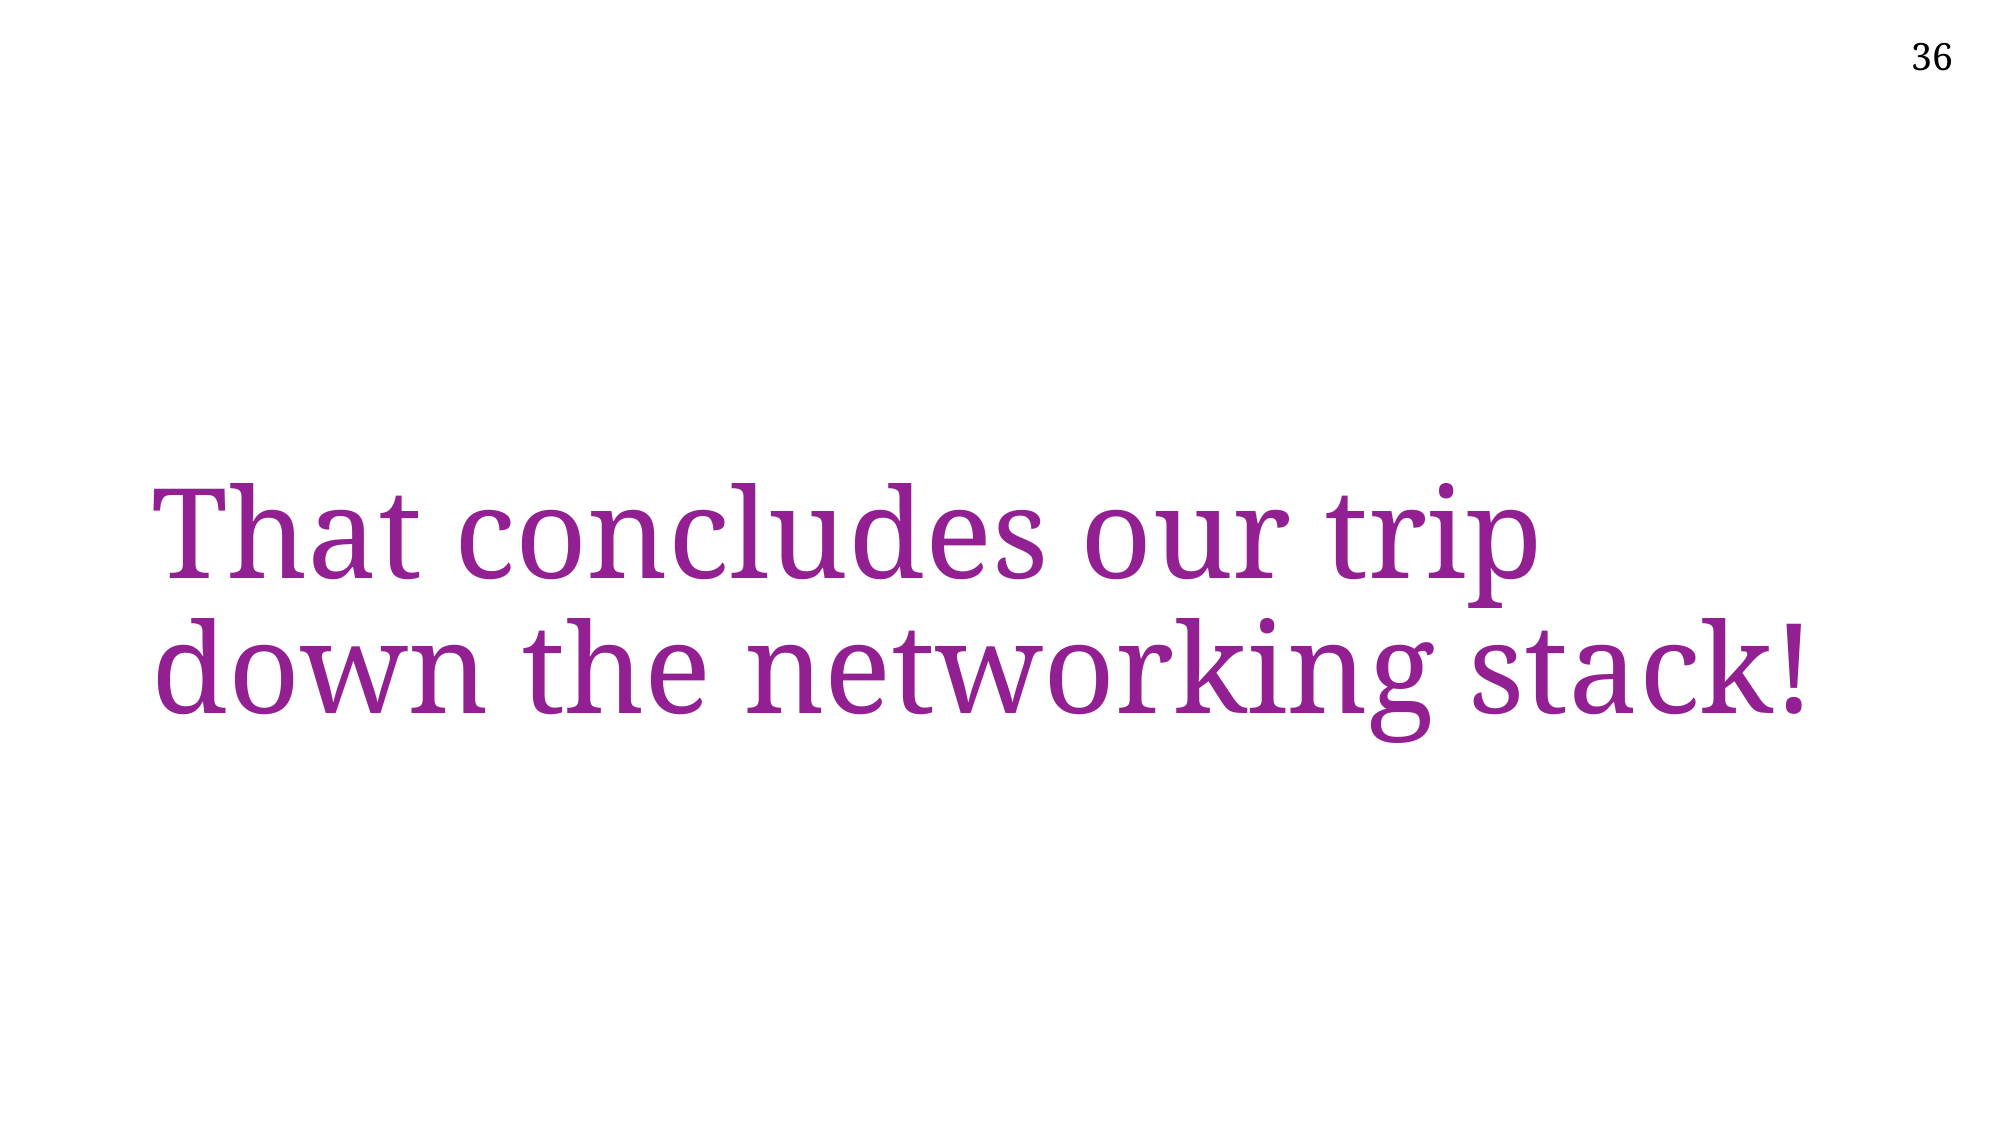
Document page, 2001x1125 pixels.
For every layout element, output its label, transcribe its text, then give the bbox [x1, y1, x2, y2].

title That concludes our trip down the networking stack! [136, 280, 1862, 749]
